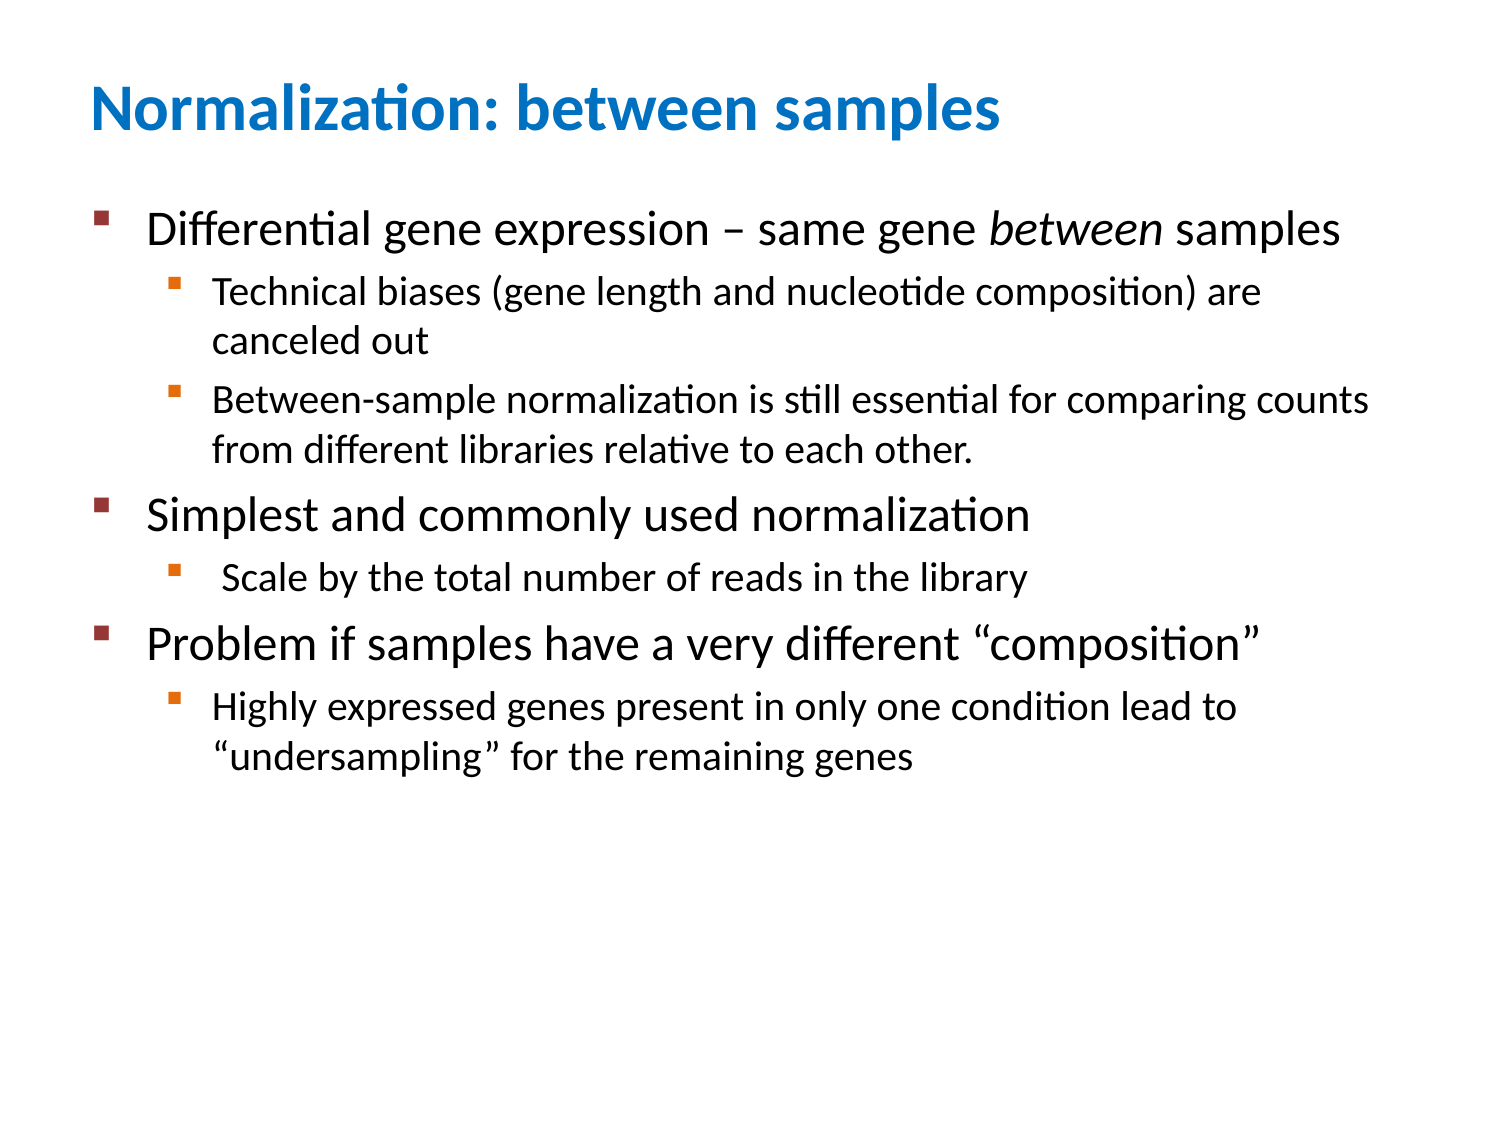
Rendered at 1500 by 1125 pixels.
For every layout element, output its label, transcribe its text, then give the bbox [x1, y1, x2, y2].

title Normalization: between samples [74, 44, 1426, 163]
list Differential gene expression – same gene between samples Technical biases (gene length and nucleotide composition) are canceled out Between-sample normalization is still essential for comparing counts from different libraries relative to each other. Simplest and commonly used normalization Scale by the total number of reads in the library Problem if samples have a very different “composition” Highly expressed genes present in only one condition lead to “undersampling” for the remaining genes [74, 187, 1426, 863]
